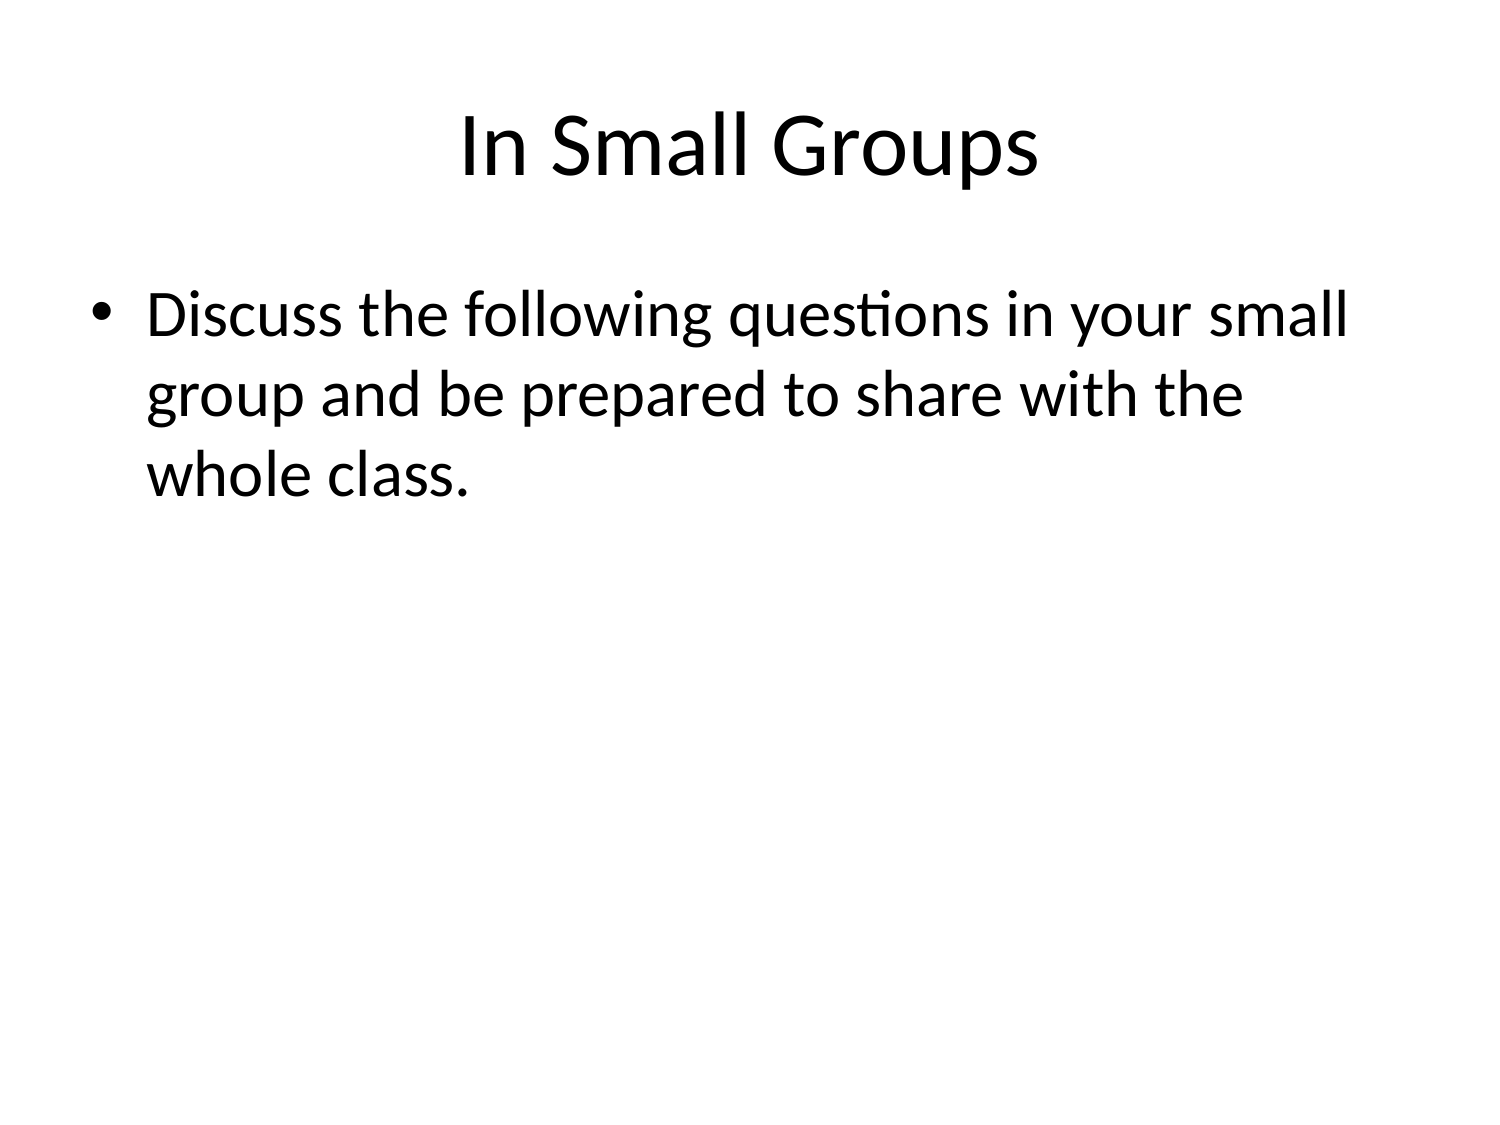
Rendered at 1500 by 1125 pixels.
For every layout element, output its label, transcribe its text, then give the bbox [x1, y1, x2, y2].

title In Small Groups [75, 45, 1425, 233]
list Discuss the following questions in your small group and be prepared to share with the whole class. [75, 262, 1425, 1005]
